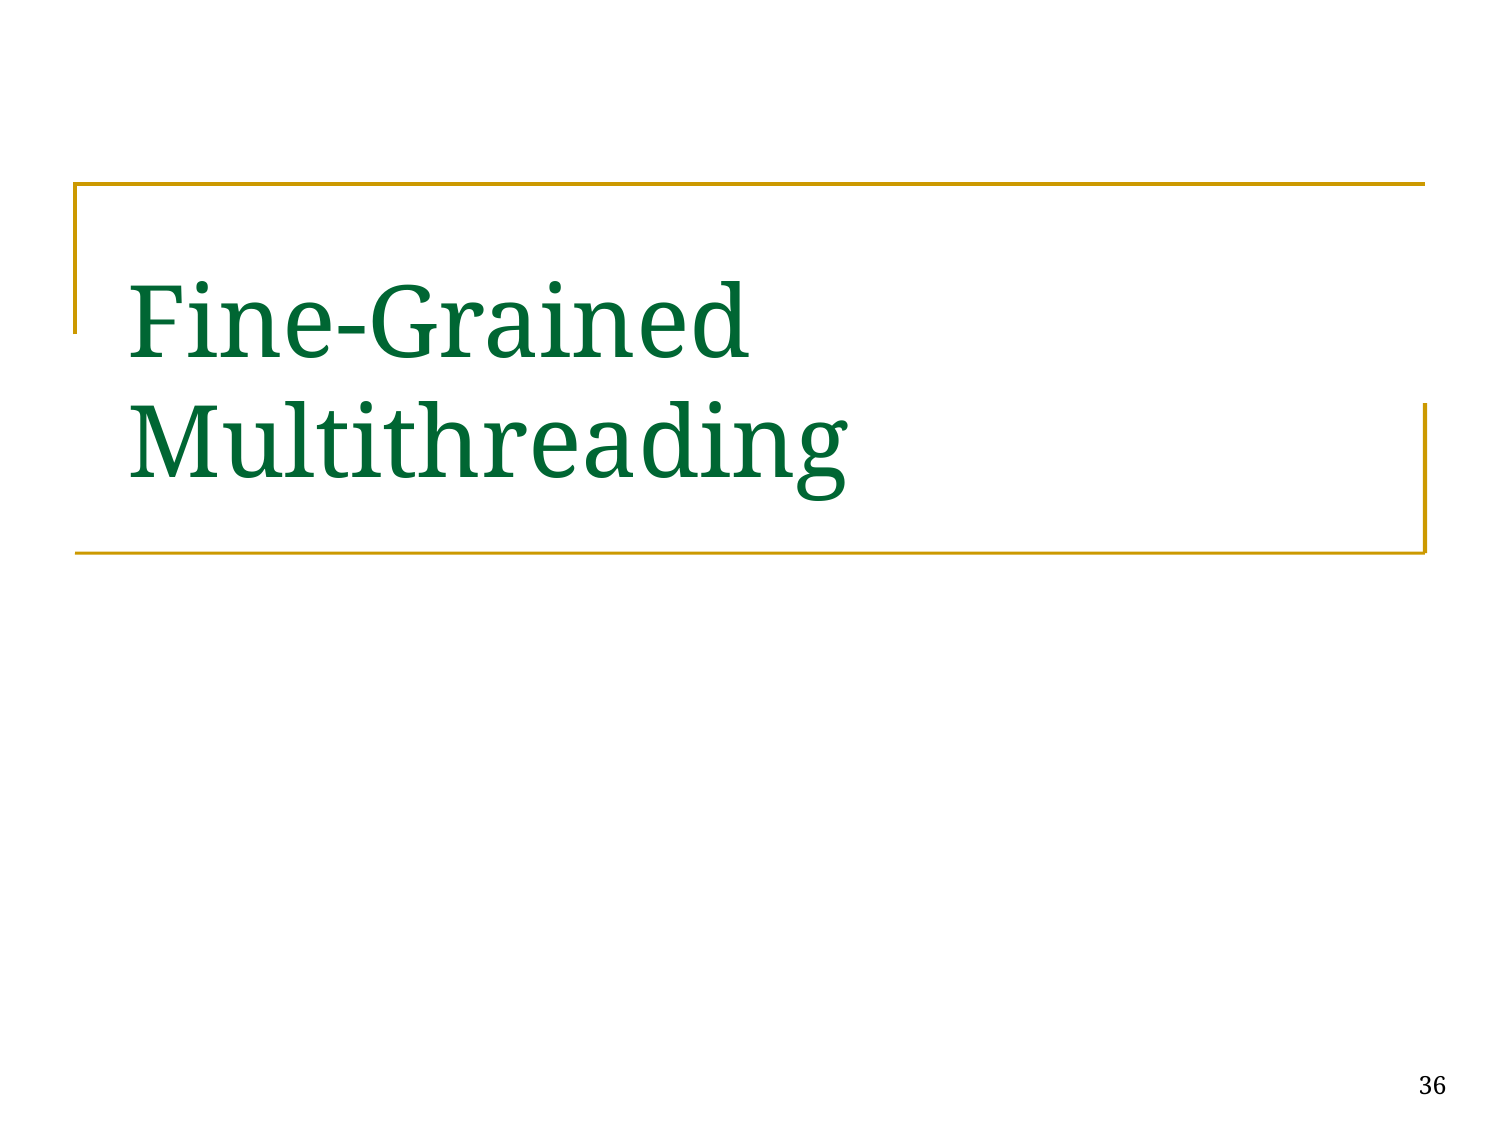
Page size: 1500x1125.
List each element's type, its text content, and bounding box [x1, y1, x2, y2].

slide_number 36 [1111, 1036, 1462, 1112]
title Fine-Grained Multithreading [112, 249, 1438, 538]
